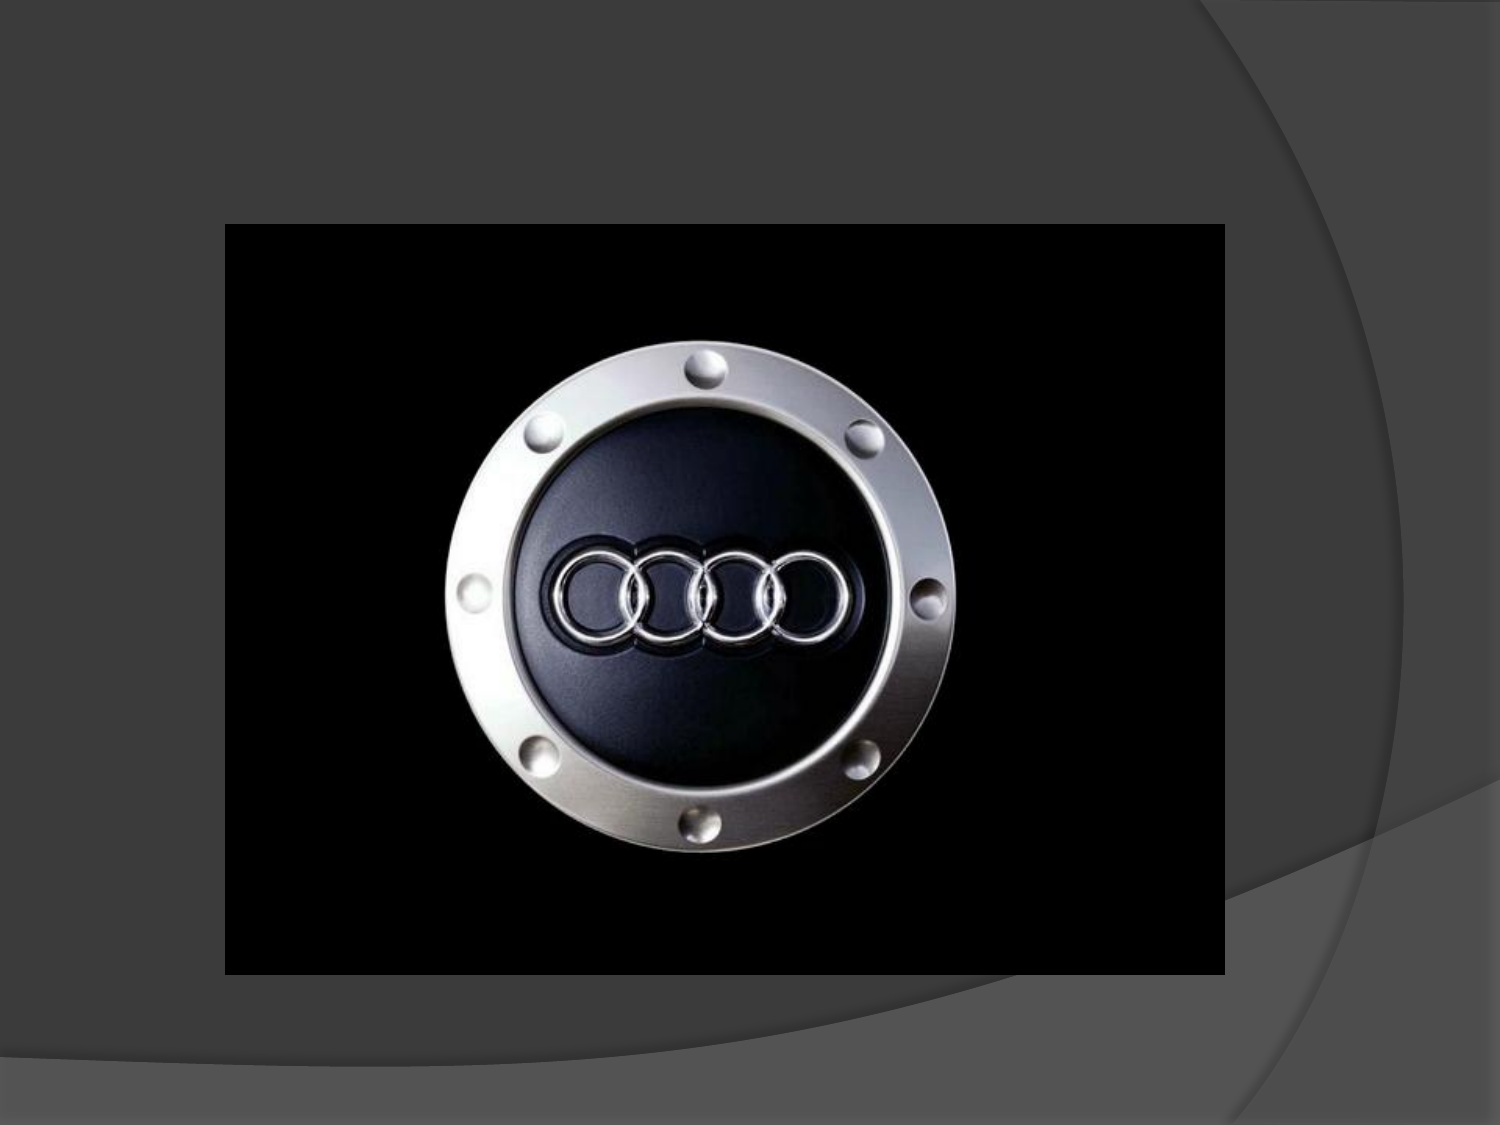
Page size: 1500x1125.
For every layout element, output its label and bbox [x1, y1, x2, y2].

picture [224, 224, 1226, 976]
